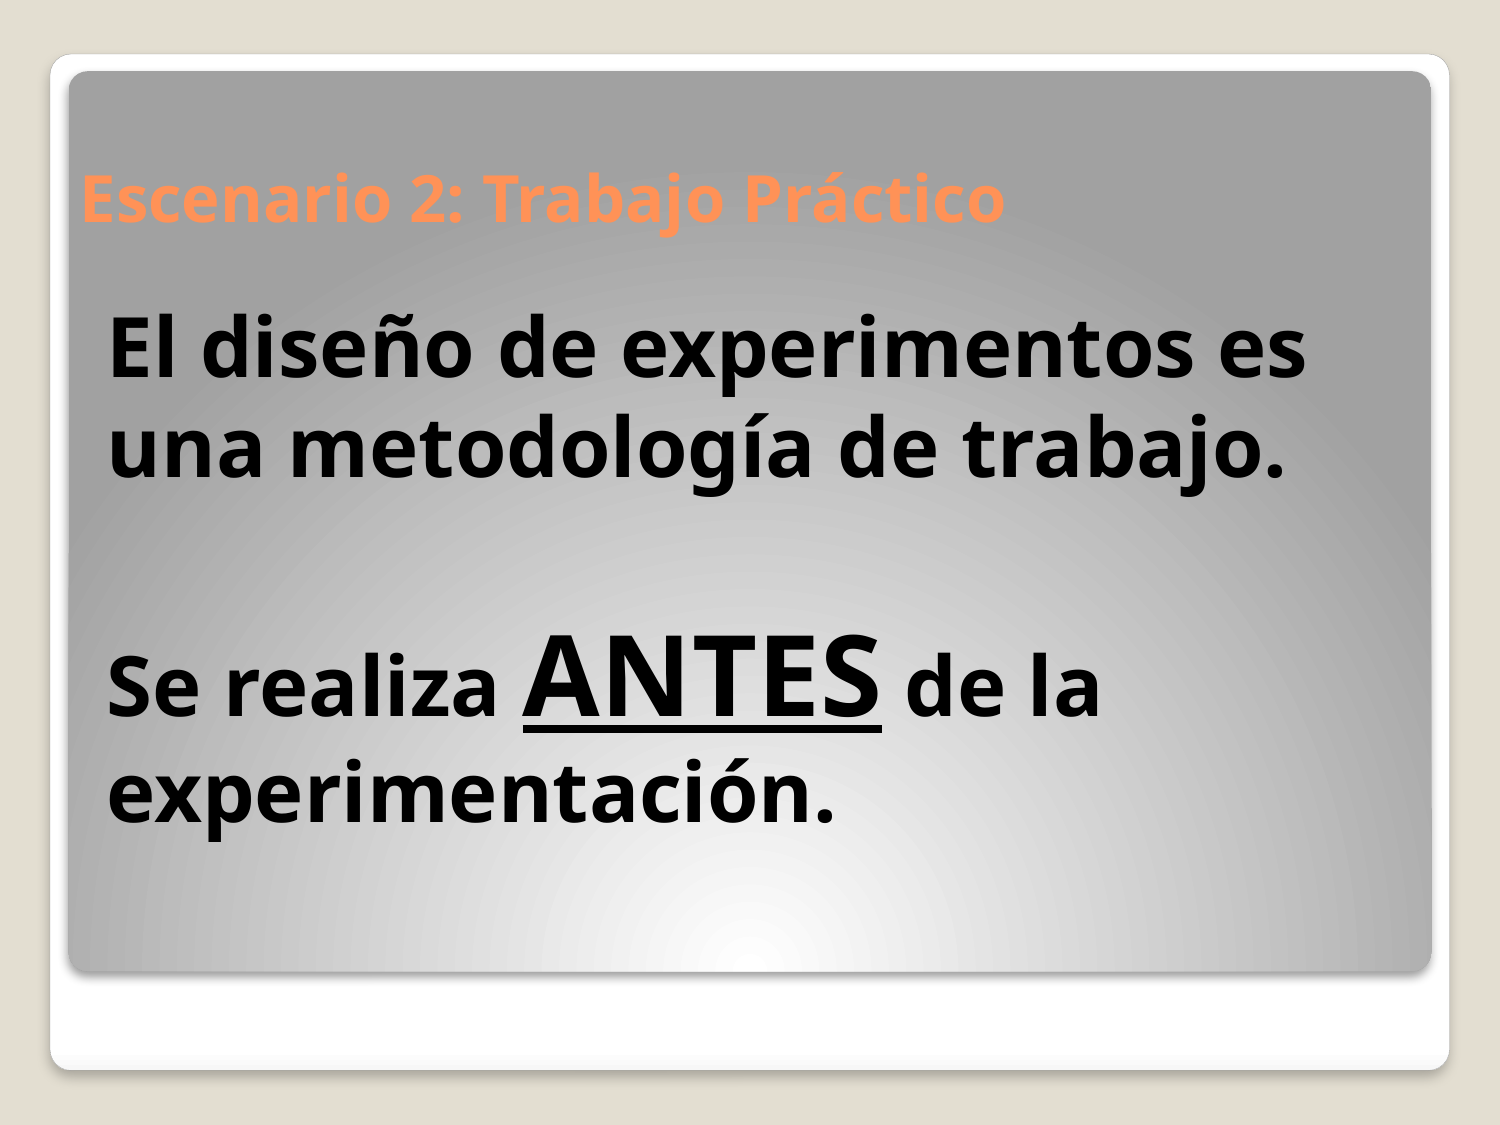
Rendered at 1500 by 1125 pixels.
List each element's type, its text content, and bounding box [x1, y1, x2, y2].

title Escenario 2: Trabajo Práctico [64, 149, 1408, 322]
list El diseño de experimentos es una metodología de trabajo. Se realiza ANTES de la experimentación. [76, 278, 1420, 1059]
